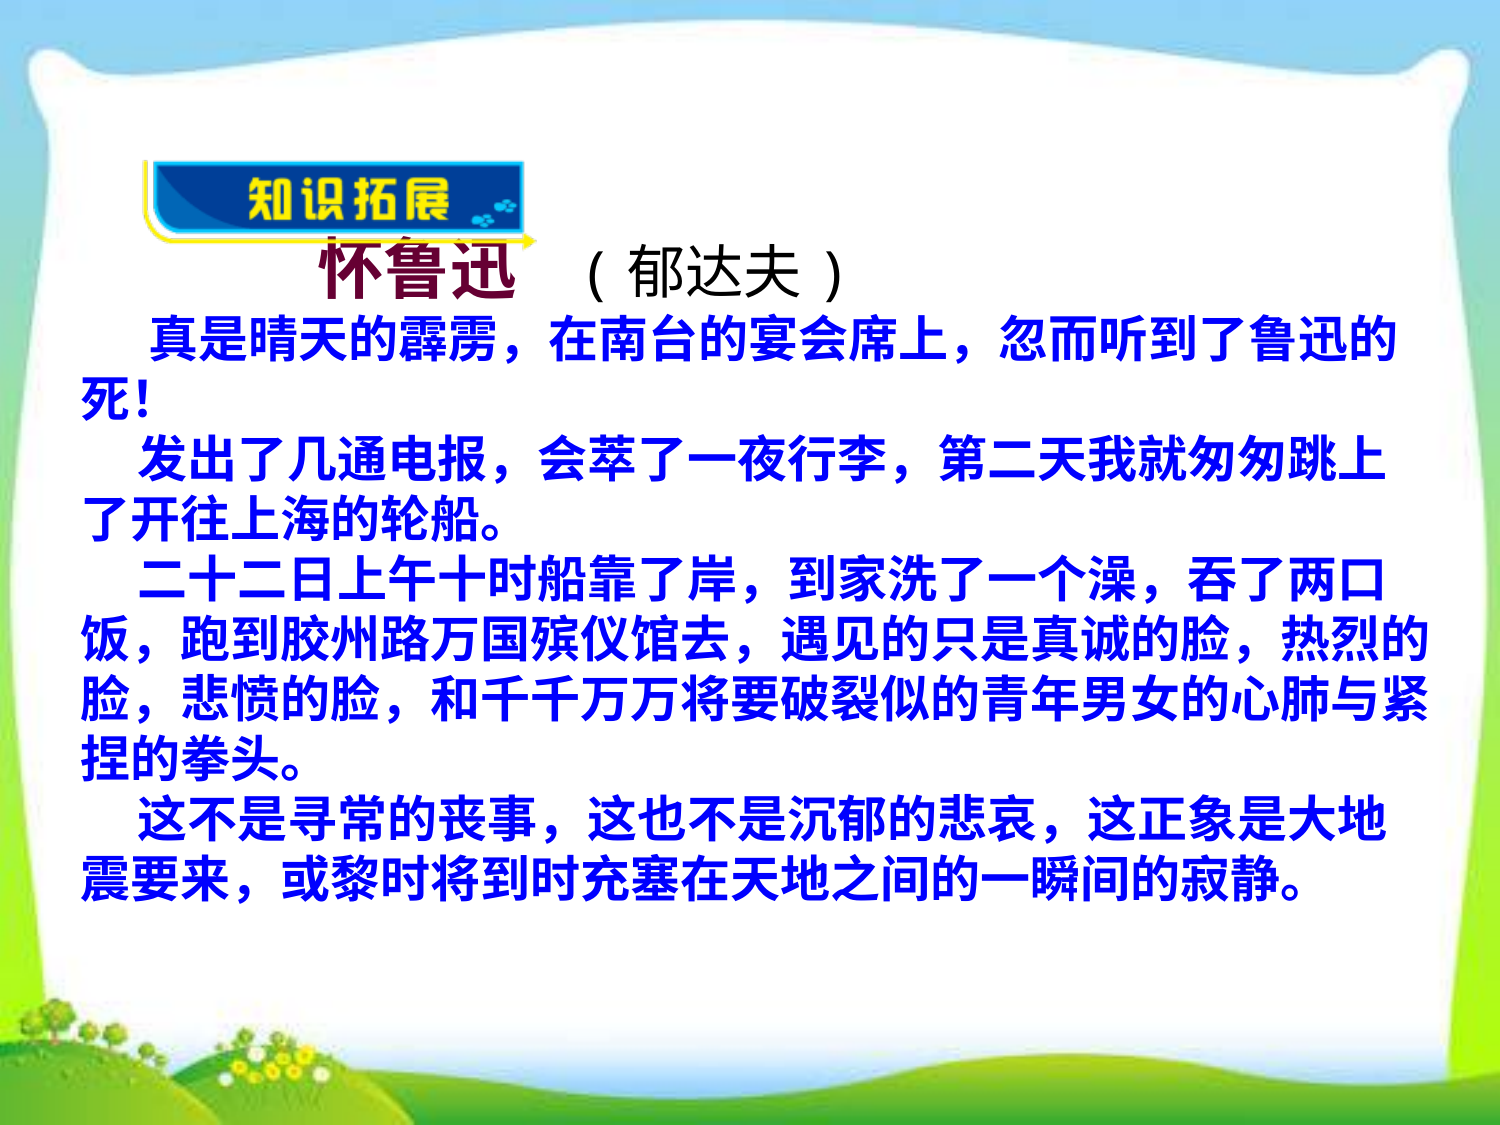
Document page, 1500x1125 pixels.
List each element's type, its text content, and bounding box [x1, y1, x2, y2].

text_box 怀鲁迅 (郁达夫) 真是晴天的霹雳，在南台的宴会席上，忽而听到了鲁迅的死！ 发出了几通电报，会萃了一夜行李，第二天我就匆匆跳上了开往上海的轮船。 二十二日上午十时船靠了岸，到家洗了一个澡，吞了两口饭，跑到胶州路万国殡仪馆去，遇见的只是真诚的脸，热烈的脸，悲愤的脸，和千千万万将要破裂似的青年男女的心肺与紧捏的拳头。 这不是寻常的丧事，这也不是沉郁的悲哀，这正象是大地震要来，或黎时将到时充塞在天地之间的一瞬间的寂静。 [65, 219, 1452, 915]
picture [0, 0, 1500, 1125]
